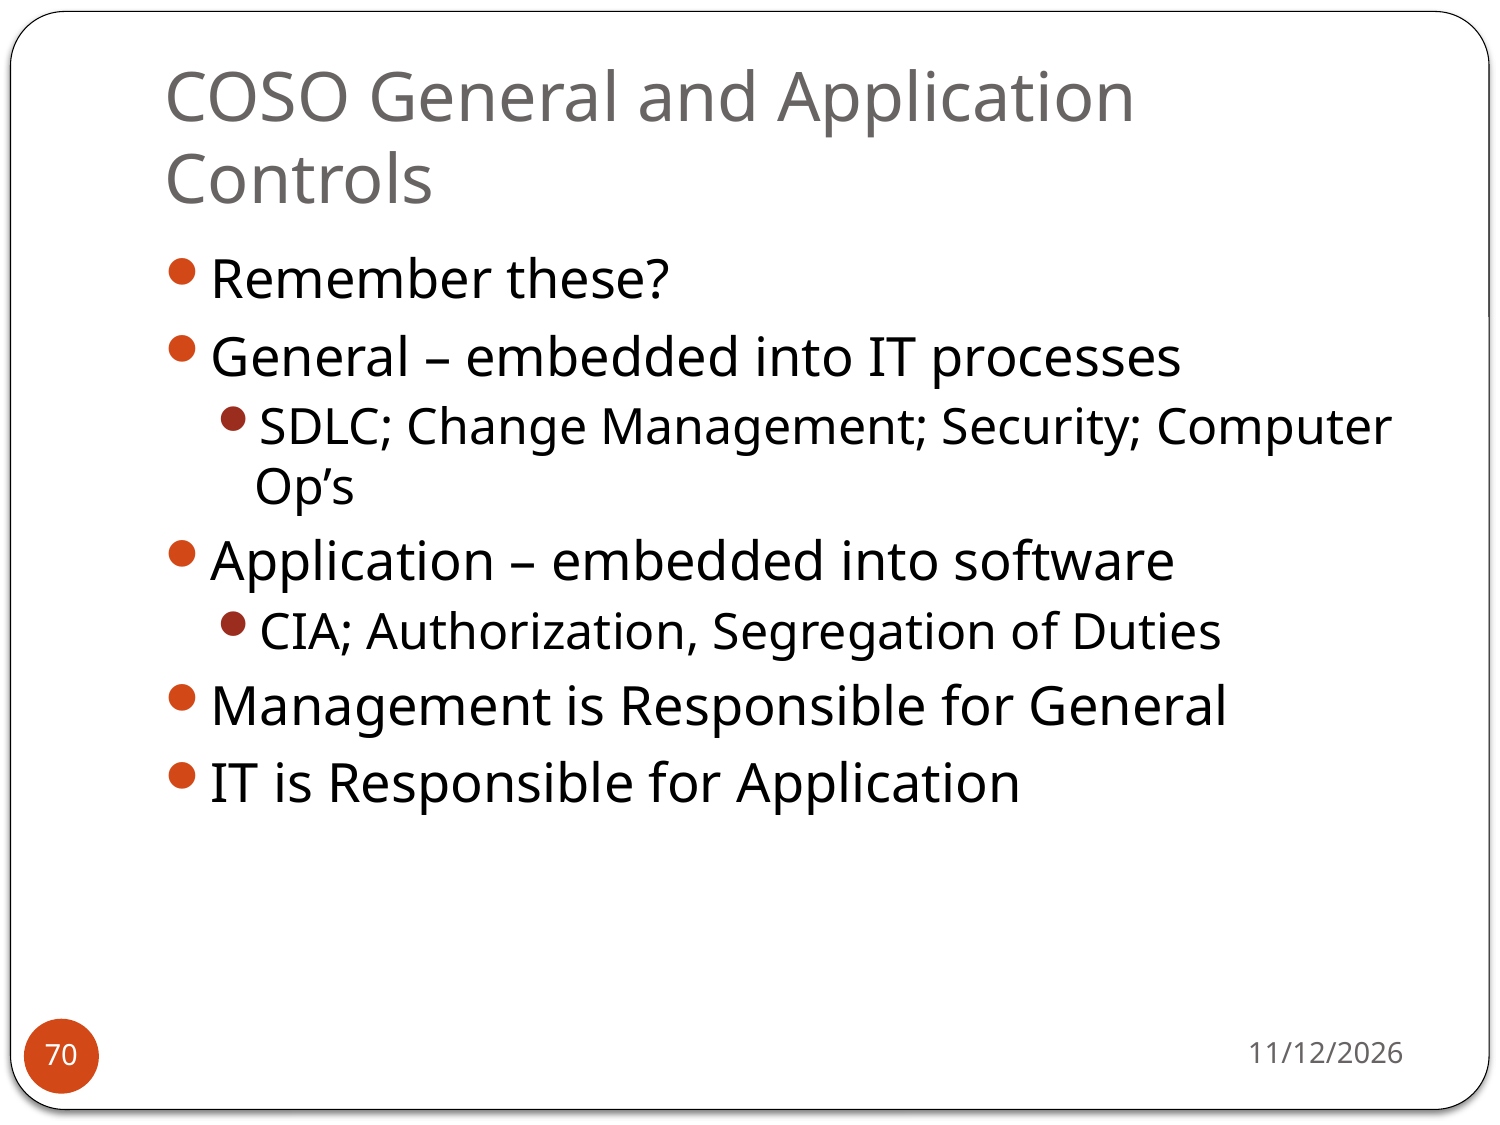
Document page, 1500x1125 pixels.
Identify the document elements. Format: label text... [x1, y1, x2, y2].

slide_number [1012, 1015, 1419, 1094]
list Remember these? General – embedded into IT processes SDLC; Change Management; Security; Computer Op’s Application – embedded into software CIA; Authorization, Segregation of Duties Management is Responsible for General IT is Responsible for Application [150, 237, 1425, 988]
slide_number 70 [23, 1018, 99, 1094]
title COSO General and Application Controls [150, 45, 1425, 233]
